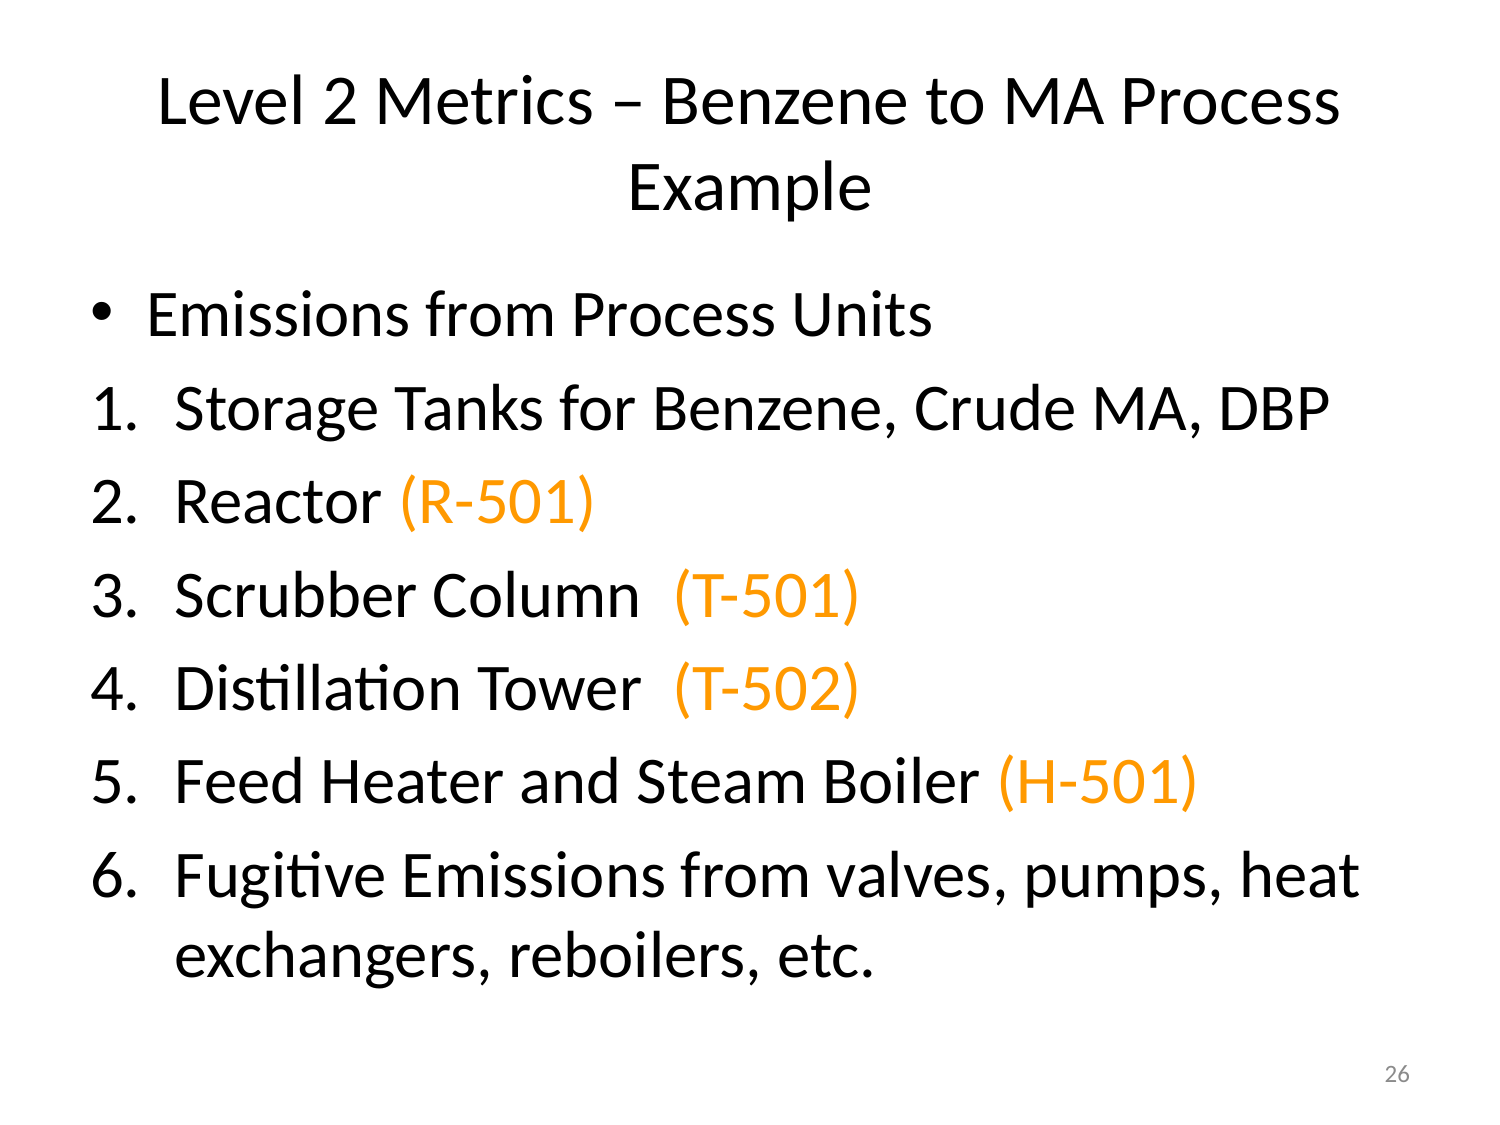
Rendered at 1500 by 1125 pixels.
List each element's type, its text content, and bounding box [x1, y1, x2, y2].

list Emissions from Process Units Storage Tanks for Benzene, Crude MA, DBP Reactor (R-501) Scrubber Column (T-501) Distillation Tower (T-502) Feed Heater and Steam Boiler (H-501) Fugitive Emissions from valves, pumps, heat exchangers, reboilers, etc. [75, 262, 1425, 1005]
slide_number 26 [1074, 1042, 1425, 1103]
title Level 2 Metrics – Benzene to MA Process Example [75, 45, 1425, 233]
